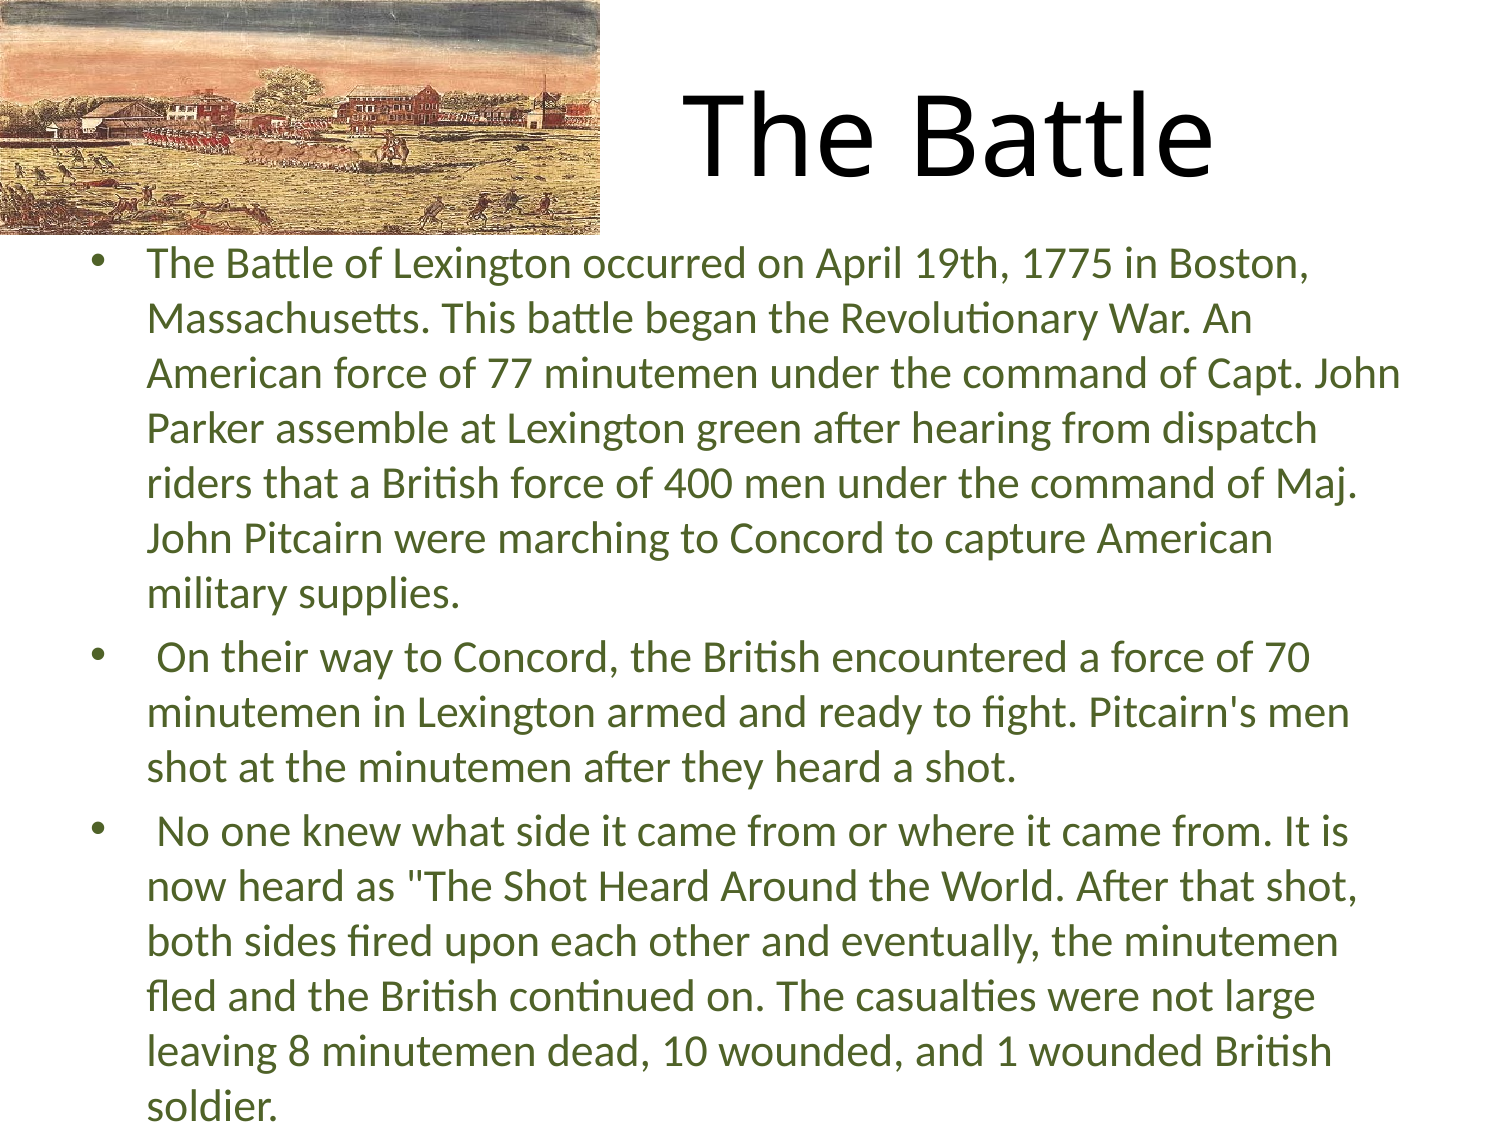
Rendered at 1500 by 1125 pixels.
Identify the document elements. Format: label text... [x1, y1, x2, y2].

list The Battle of Lexington occurred on April 19th, 1775 in Boston, Massachusetts. This battle began the Revolutionary War. An American force of 77 minutemen under the command of Capt. John Parker assemble at Lexington green after hearing from dispatch riders that a British force of 400 men under the command of Maj. John Pitcairn were marching to Concord to capture American military supplies. On their way to Concord, the British encountered a force of 70 minutemen in Lexington armed and ready to fight. Pitcairn's men shot at the minutemen after they heard a shot. No one knew what side it came from or where it came from. It is now heard as "The Shot Heard Around the World. After that shot, both sides fired upon each other and eventually, the minutemen fled and the British continued on. The casualties were not large leaving 8 minutemen dead, 10 wounded, and 1 wounded British soldier. [75, 224, 1425, 1088]
title The Battle [604, 37, 1500, 225]
picture [0, 0, 601, 236]
